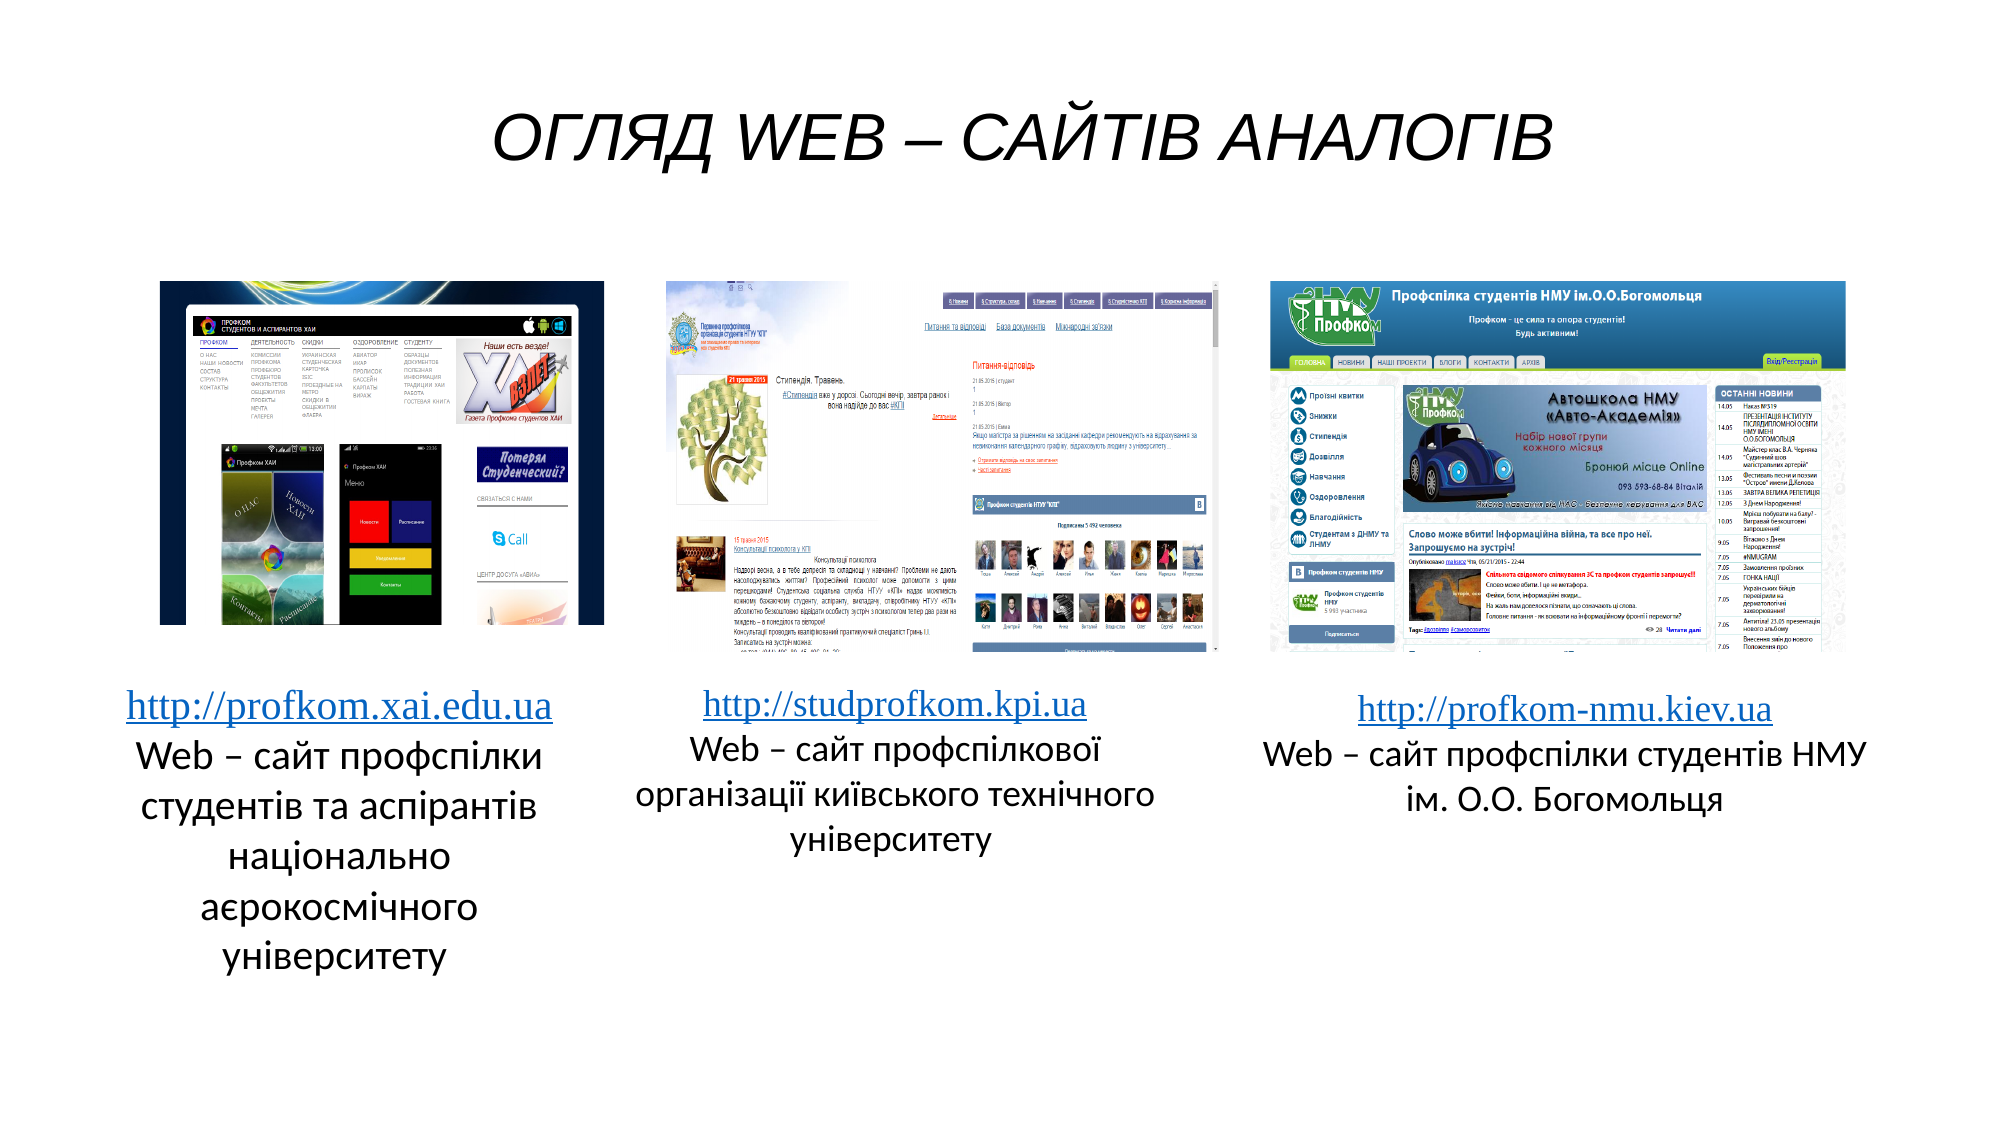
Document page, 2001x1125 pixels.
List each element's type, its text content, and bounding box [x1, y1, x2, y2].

text_box http://profkom-nmu.kiev.ua Web – cайт профспілки студентів НМУ ім. О.О. Богомольця [1247, 676, 1884, 827]
text_box http://profkom.xai.edu.ua Web – cайт профспілки студентів та аспірантів національно аєрокосмічного університету [81, 670, 598, 986]
picture [1270, 281, 1846, 653]
text_box http://studprofkom.kpi.ua Web – cайт профспілкової організації київського технічного університету [596, 671, 1194, 867]
picture [666, 281, 1219, 653]
picture [159, 281, 605, 626]
title ОГЛЯД WEB – САЙТІВ АНАЛОГІВ [105, 30, 1942, 248]
